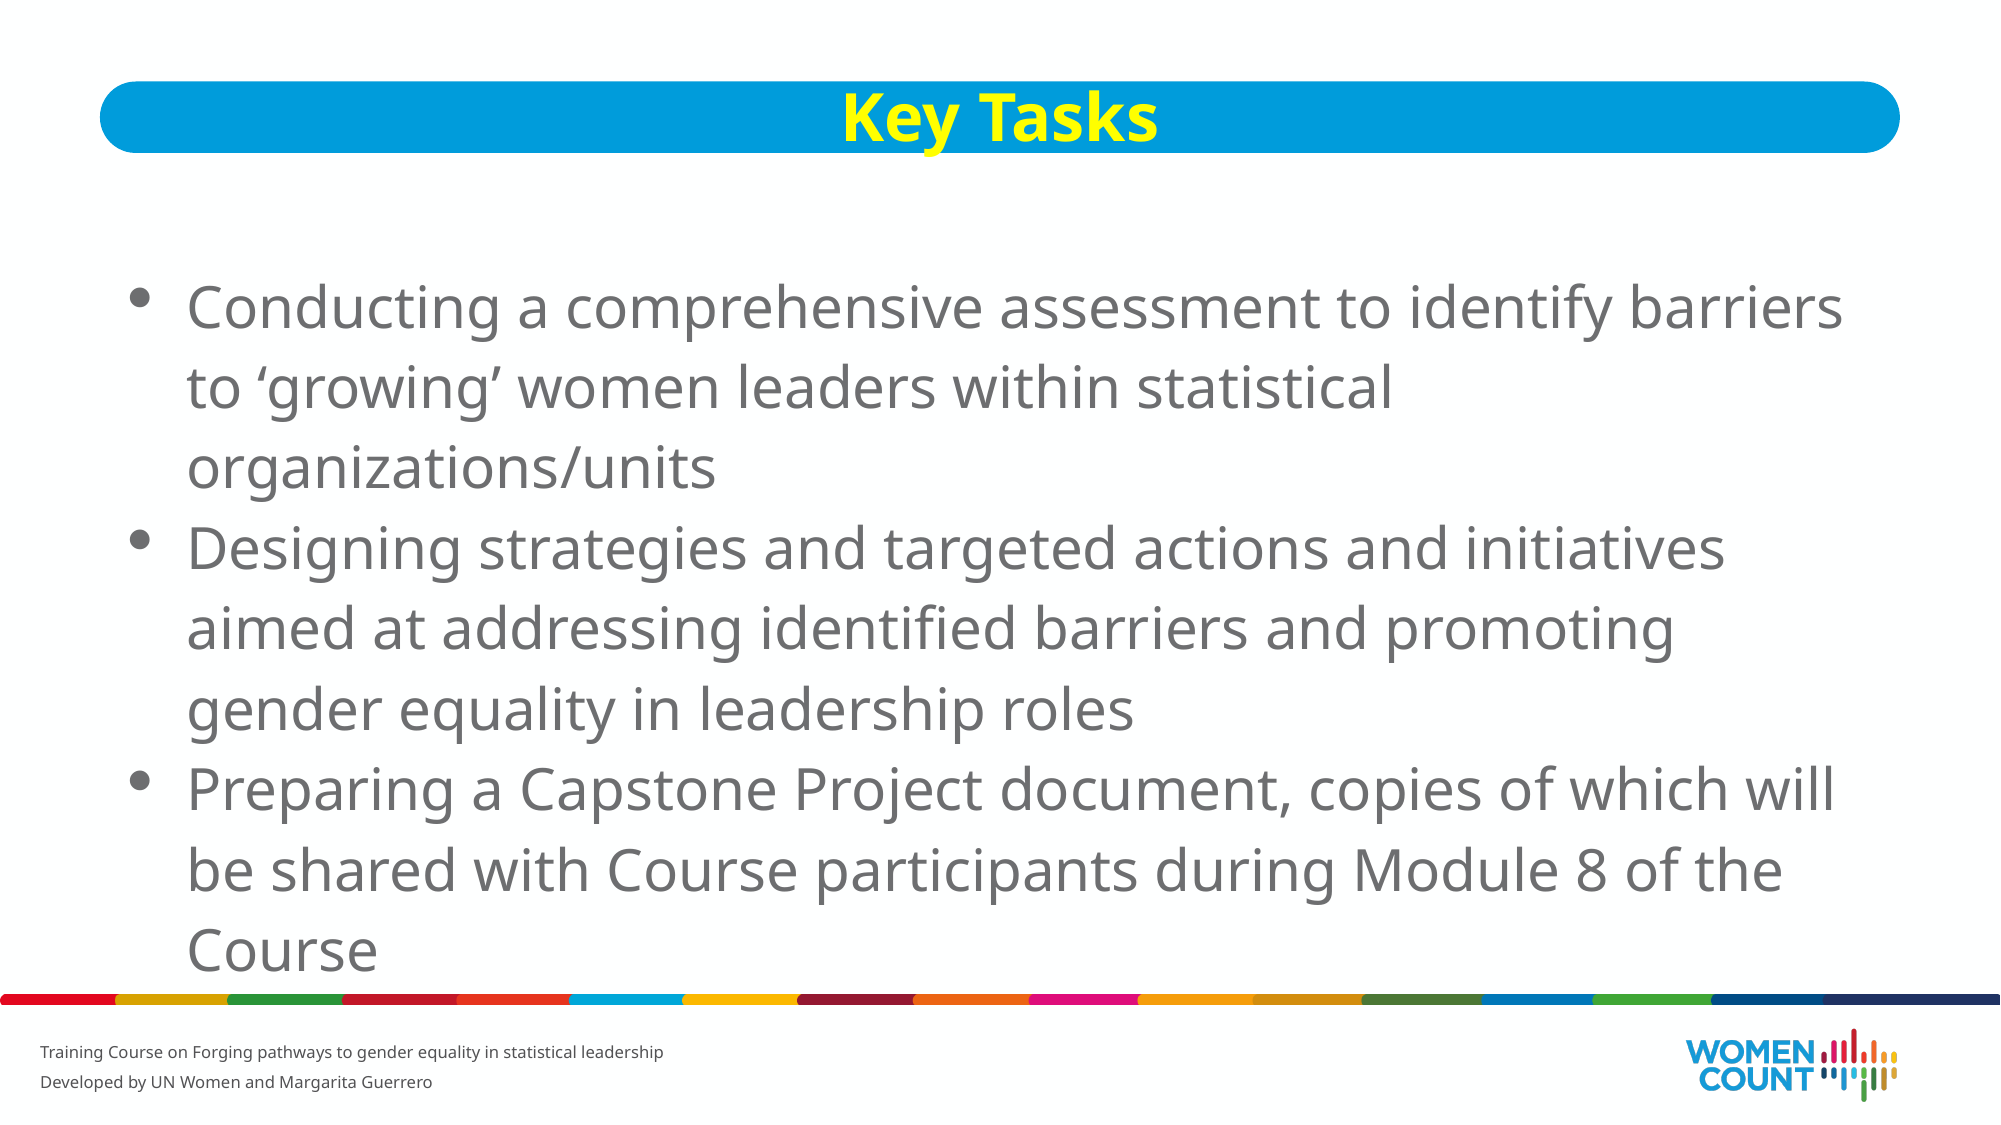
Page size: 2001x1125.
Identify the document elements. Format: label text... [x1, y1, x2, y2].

list Key Tasks [129, 74, 1871, 156]
text_box Training Course on Forging pathways to gender equality in statistical leadership Developed by UN Women and Margarita Guerrero [40, 1031, 1284, 1125]
list Conducting a comprehensive assessment to identify barriers to ‘growing’ women leaders within statistical organizations/units Designing strategies and targeted actions and initiatives aimed at addressing identified barriers and promoting gender equality in leadership roles Preparing a Capstone Project document, copies of which will be shared with Course participants during Module 8 of the Course [130, 259, 1872, 825]
